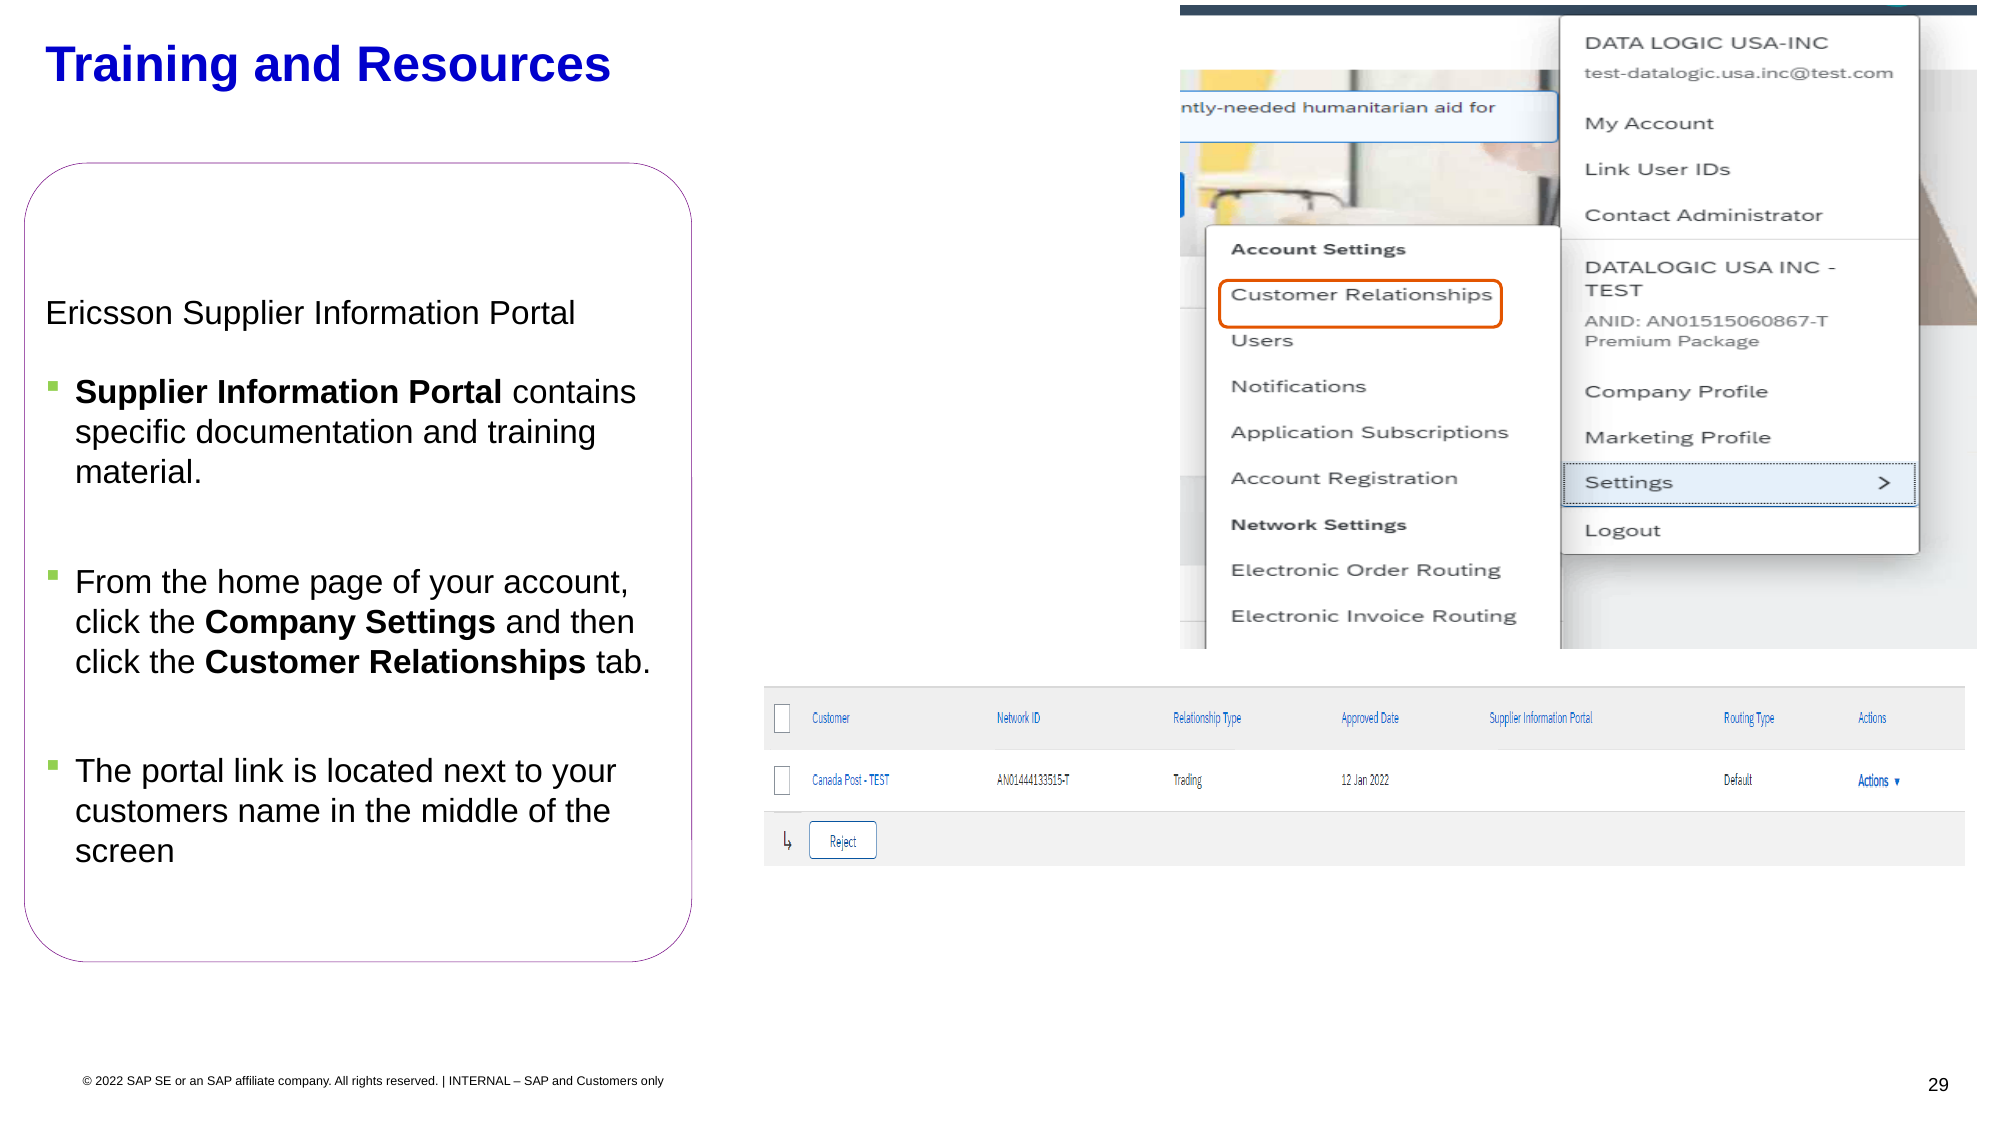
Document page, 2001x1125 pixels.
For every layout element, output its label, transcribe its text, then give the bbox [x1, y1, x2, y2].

picture [761, 680, 1972, 867]
picture [1180, 5, 1977, 650]
text_box [24, 162, 692, 962]
list Ericsson Supplier Information Portal Supplier Information Portal contains specific documentation and training material. From the home page of your account, click the Company Settings and then click the Customer Relationships tab. The portal link is located next to your customers name in the middle of the screen [45, 944, 674, 1019]
title Training and Resources [45, 31, 1174, 92]
